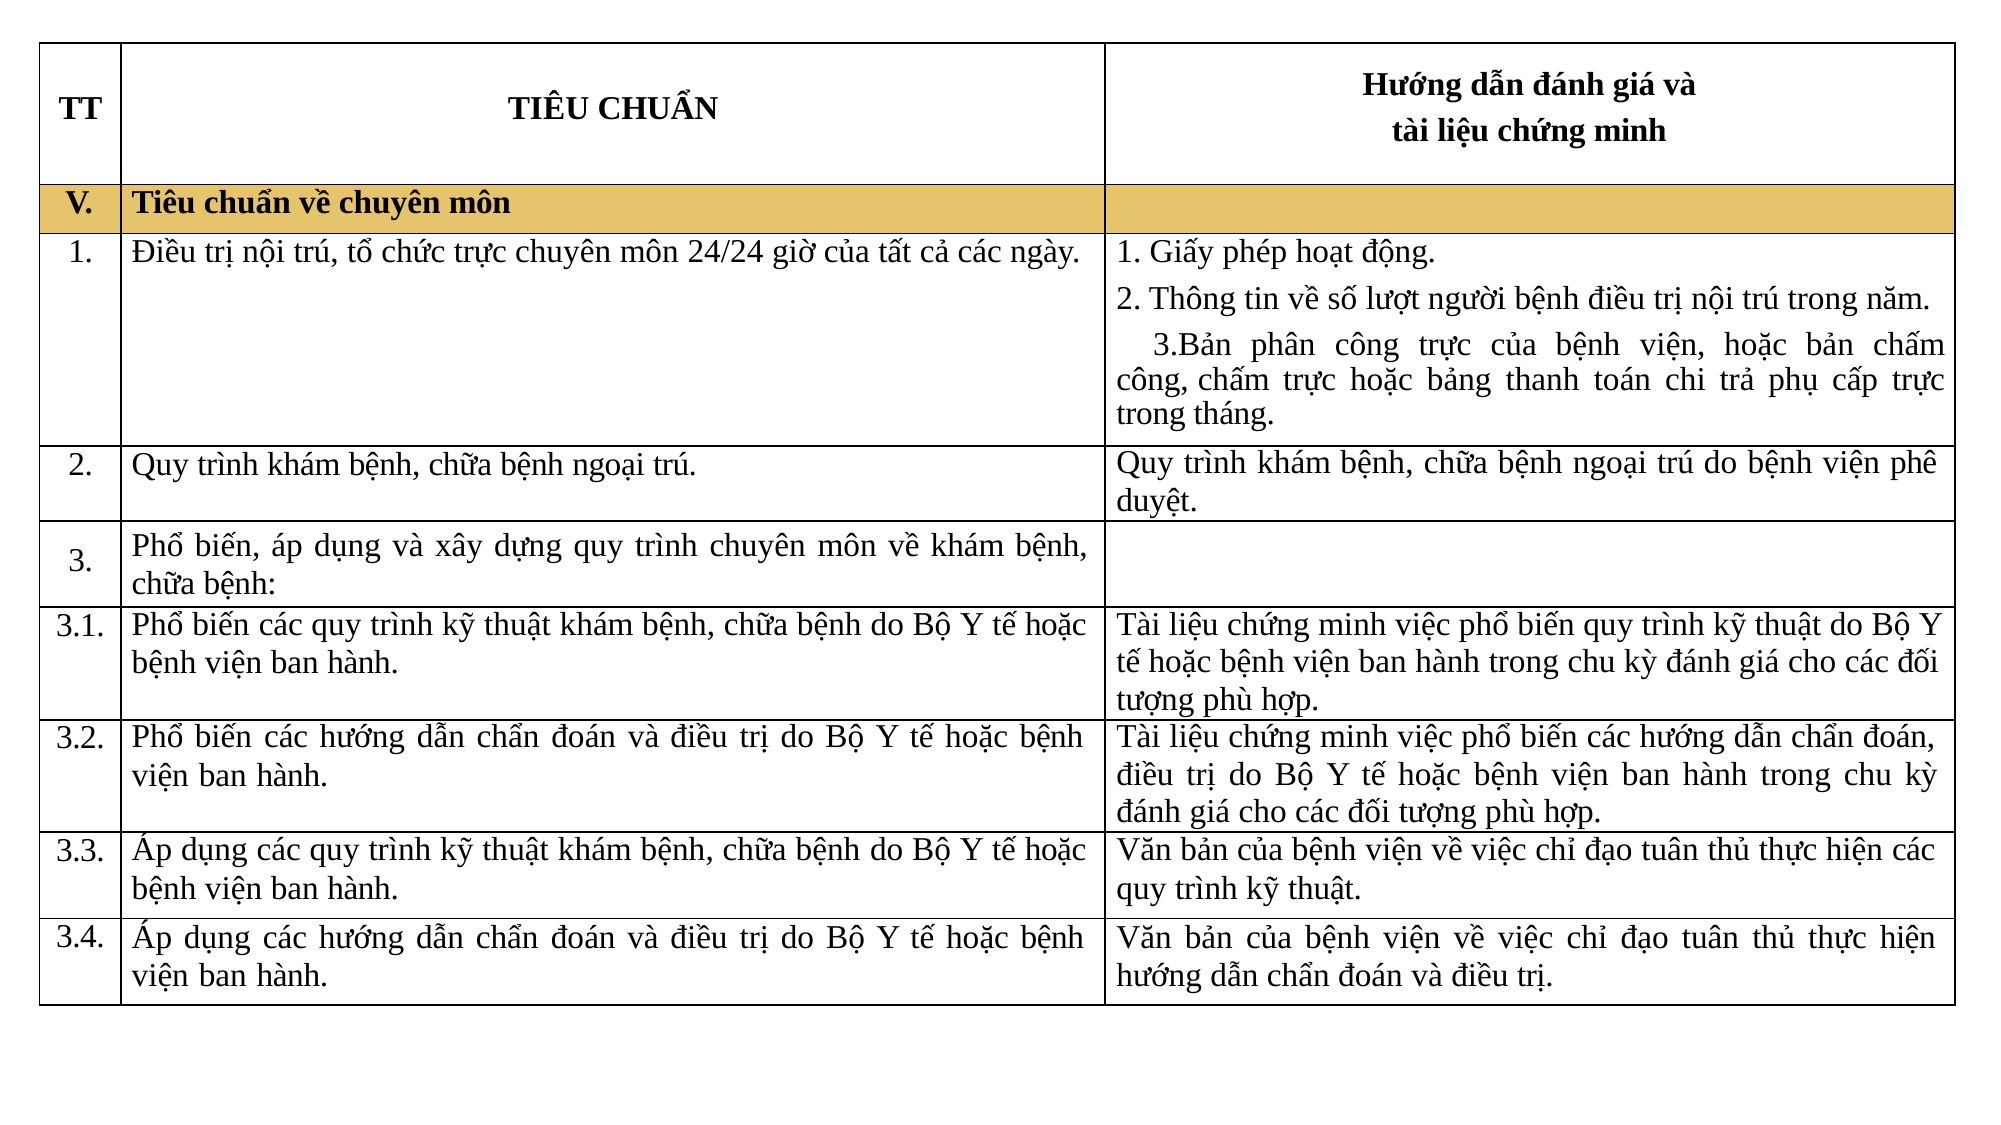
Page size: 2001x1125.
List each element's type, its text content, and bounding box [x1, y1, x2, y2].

table_cell Văn bản của bệnh viện về việc chỉ đạo tuân thủ thực hiện các quy trình kỹ thuật. [1106, 833, 1954, 918]
table_cell Tài liệu chứng minh việc phổ biến quy trình kỹ thuật do Bộ Y tế hoặc bệnh viện ban hành trong chu kỳ đánh giá cho các đối tượng phù hợp. [1106, 608, 1954, 719]
table_cell Tài liệu chứng minh việc phổ biến các hướng dẫn chẩn đoán, điều trị do Bộ Y tế hoặc bệnh viện ban hành trong chu kỳ đánh giá cho các đối tượng phù hợp. [1106, 721, 1954, 831]
table_cell 3.2. [40, 721, 120, 831]
table_cell Phổ biến, áp dụng và xây dựng quy trình chuyên môn về khám bệnh, chữa bệnh: [122, 522, 1104, 606]
table_cell 2. [40, 447, 120, 520]
table_cell Giấy phép hoạt động. Thông tin về số lượt người bệnh điều trị nội trú trong năm. Bản phân công trực của bệnh viện, hoặc bản chấm công, chấm trực hoặc bảng thanh toán chi trả phụ cấp trực trong tháng. [1106, 234, 1954, 445]
table_cell Quy trình khám bệnh, chữa bệnh ngoại trú. [122, 447, 1104, 520]
table_cell [1106, 522, 1954, 606]
table_header TIÊU CHUẨN [122, 44, 1104, 184]
table_cell [1106, 185, 1954, 233]
table_header Hướng dẫn đánh giá và tài liệu chứng minh [1106, 44, 1954, 184]
table_cell 3. [40, 522, 120, 606]
table_cell Quy trình khám bệnh, chữa bệnh ngoại trú do bệnh viện phê duyệt. [1106, 447, 1954, 520]
table_cell V. [40, 185, 120, 233]
table_cell Phổ biến các quy trình kỹ thuật khám bệnh, chữa bệnh do Bộ Y tế hoặc bệnh viện ban hành. [122, 608, 1104, 719]
table_cell Điều trị nội trú, tổ chức trực chuyên môn 24/24 giờ của tất cả các ngày. [122, 234, 1104, 445]
table_cell Áp dụng các quy trình kỹ thuật khám bệnh, chữa bệnh do Bộ Y tế hoặc bệnh viện ban hành. [122, 833, 1104, 918]
table_cell Tiêu chuẩn về chuyên môn [122, 185, 1104, 233]
table_cell Áp dụng các hướng dẫn chẩn đoán và điều trị do Bộ Y tế hoặc bệnh viện ban hành. [122, 919, 1104, 1004]
table_cell Văn bản của bệnh viện về việc chỉ đạo tuân thủ thực hiện hướng dẫn chẩn đoán và điều trị. [1106, 919, 1954, 1004]
table_cell 3.3. [40, 833, 120, 918]
table_cell 1. [40, 234, 120, 445]
table_cell Phổ biến các hướng dẫn chẩn đoán và điều trị do Bộ Y tế hoặc bệnh viện ban hành. [122, 721, 1104, 831]
table_cell 3.4. [40, 919, 120, 1004]
table_cell 3.1. [40, 608, 120, 719]
table_header TT [40, 44, 120, 184]
